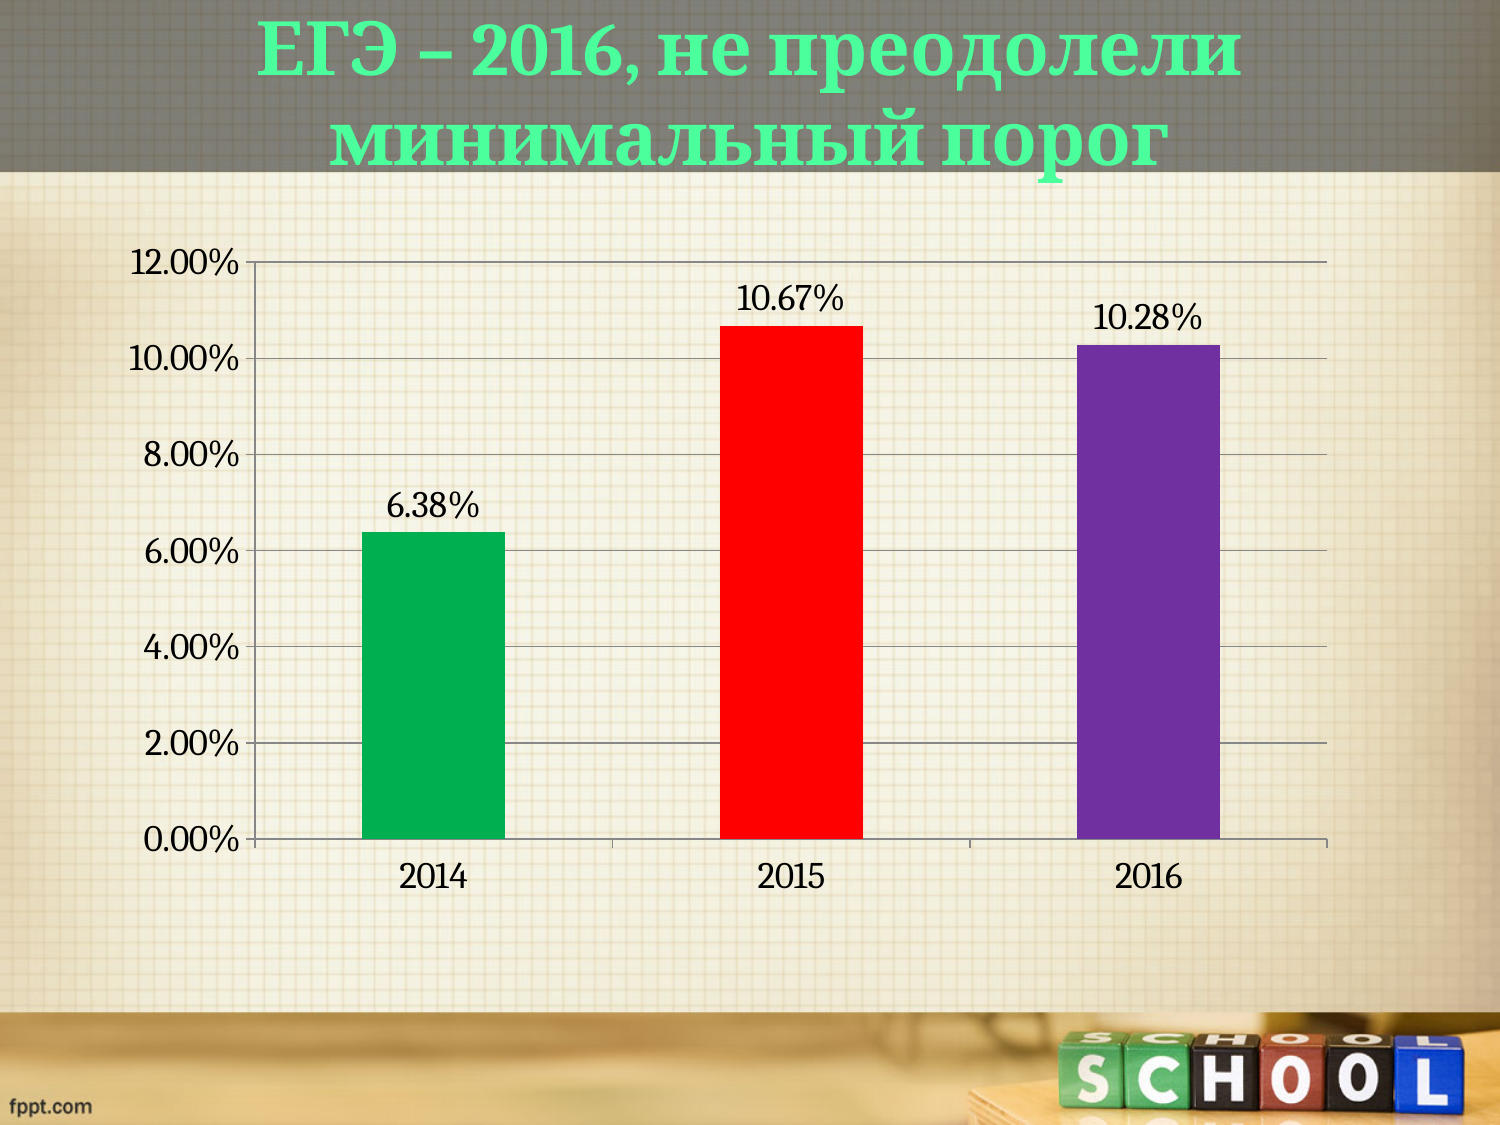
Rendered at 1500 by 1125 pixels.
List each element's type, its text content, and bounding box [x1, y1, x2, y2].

title ЕГЭ – 2016, не преодолели минимальный порог [74, 22, 1426, 160]
picture [0, 0, 1500, 1125]
chart [104, 226, 1353, 912]
